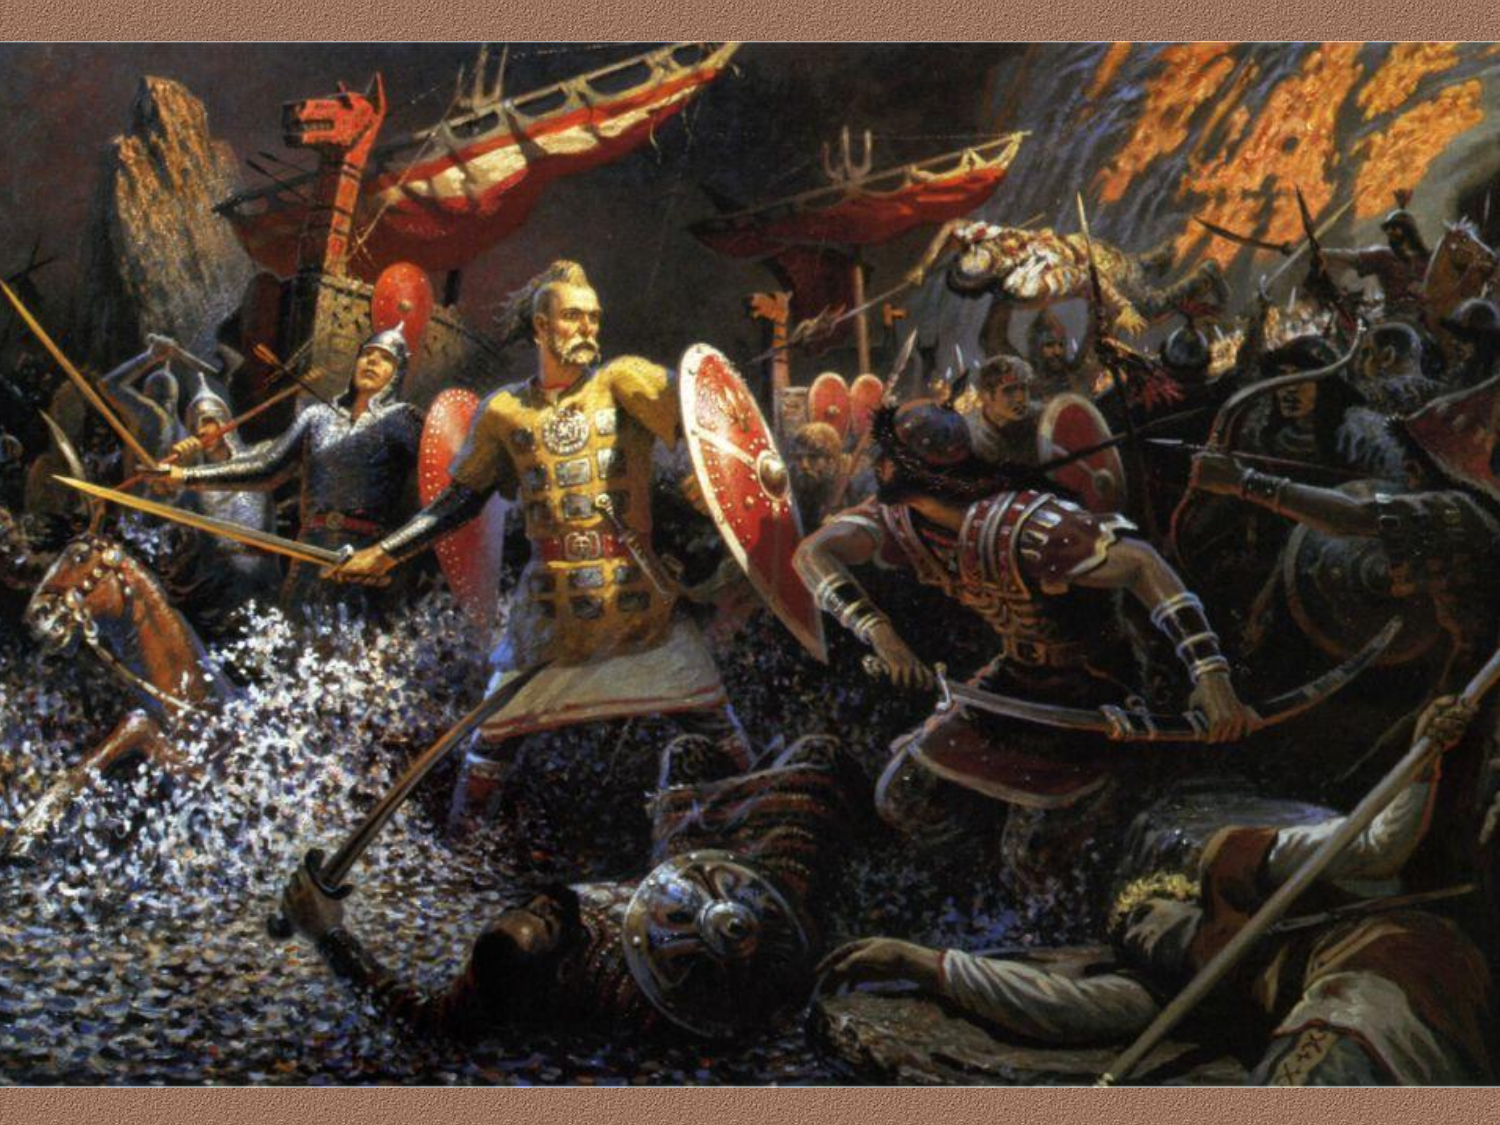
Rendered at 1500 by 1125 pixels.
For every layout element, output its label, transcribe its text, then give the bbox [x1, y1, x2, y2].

footer www.sliderpoint.org [512, 1096, 988, 1103]
picture [0, 0, 1500, 1125]
